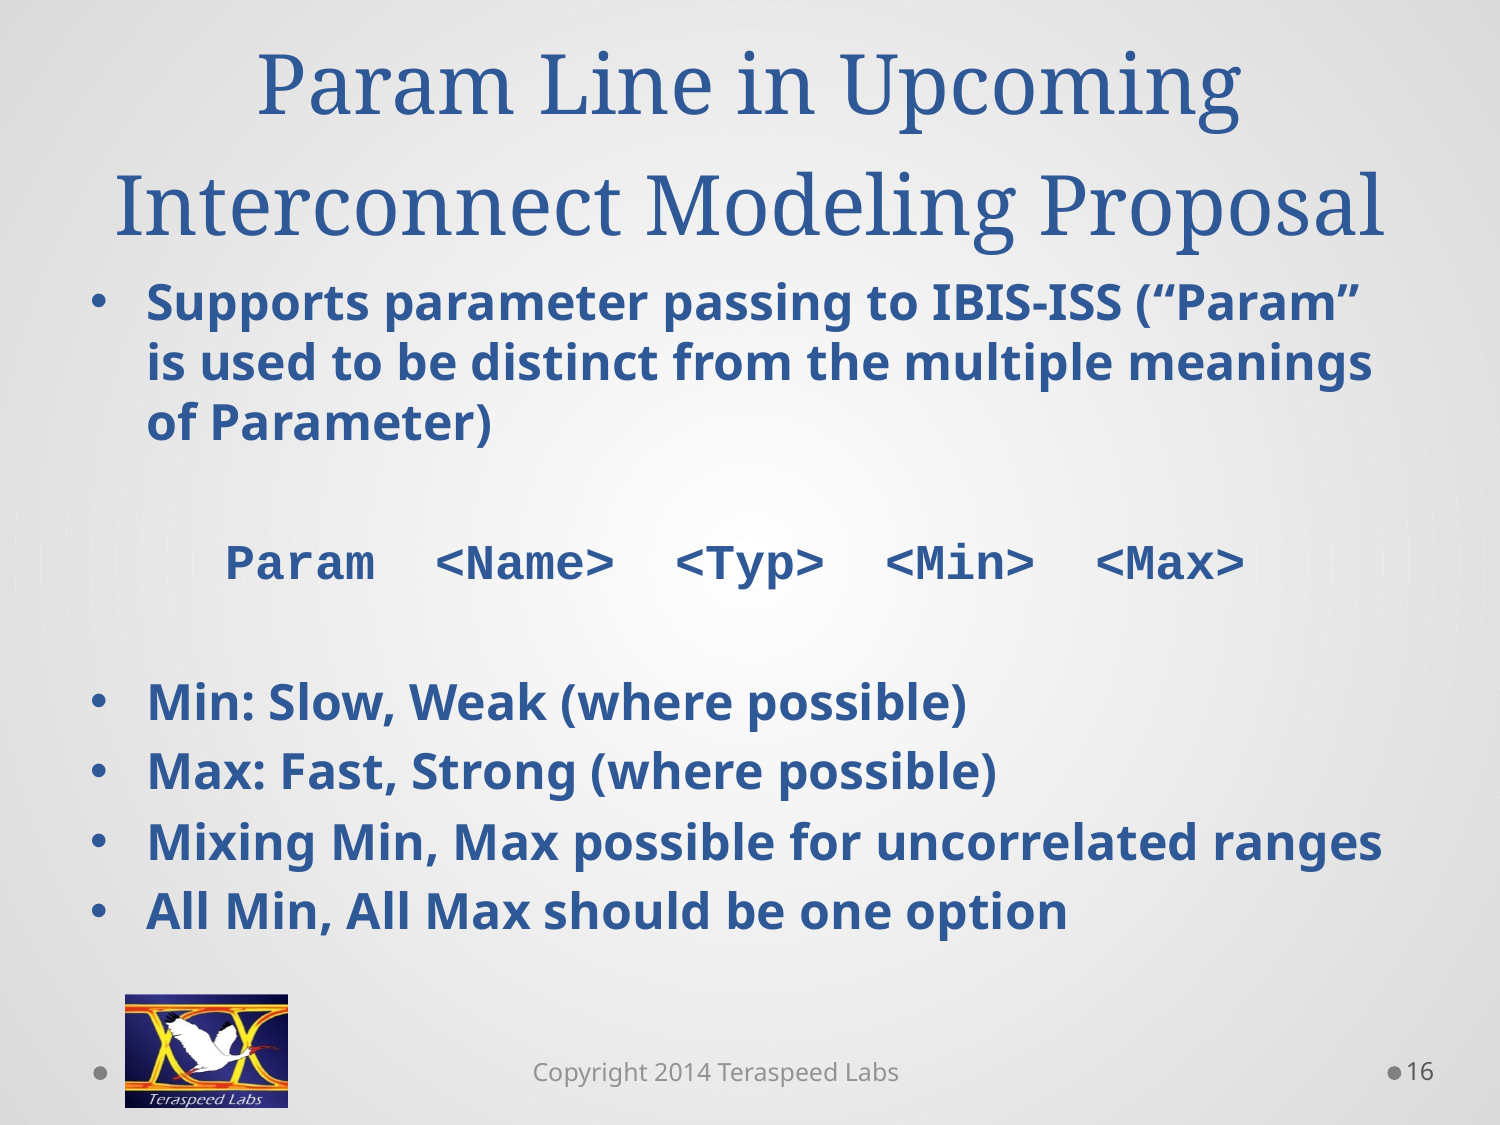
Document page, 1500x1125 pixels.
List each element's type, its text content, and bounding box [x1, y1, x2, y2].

title Param Line in Upcoming Interconnect Modeling Proposal [75, 0, 1425, 262]
list Supports parameter passing to IBIS-ISS (“Param” is used to be distinct from the multiple meanings of Parameter) Param <Name> <Typ> <Min> <Max> Min: Slow, Weak (where possible) Max: Fast, Strong (where possible) Mixing Min, Max possible for uncorrelated ranges All Min, All Max should be one option [75, 262, 1425, 1005]
footer Copyright 2014 Teraspeed Labs [525, 1043, 993, 1103]
picture [125, 1005, 288, 1108]
slide_number 16 [1401, 1042, 1494, 1103]
